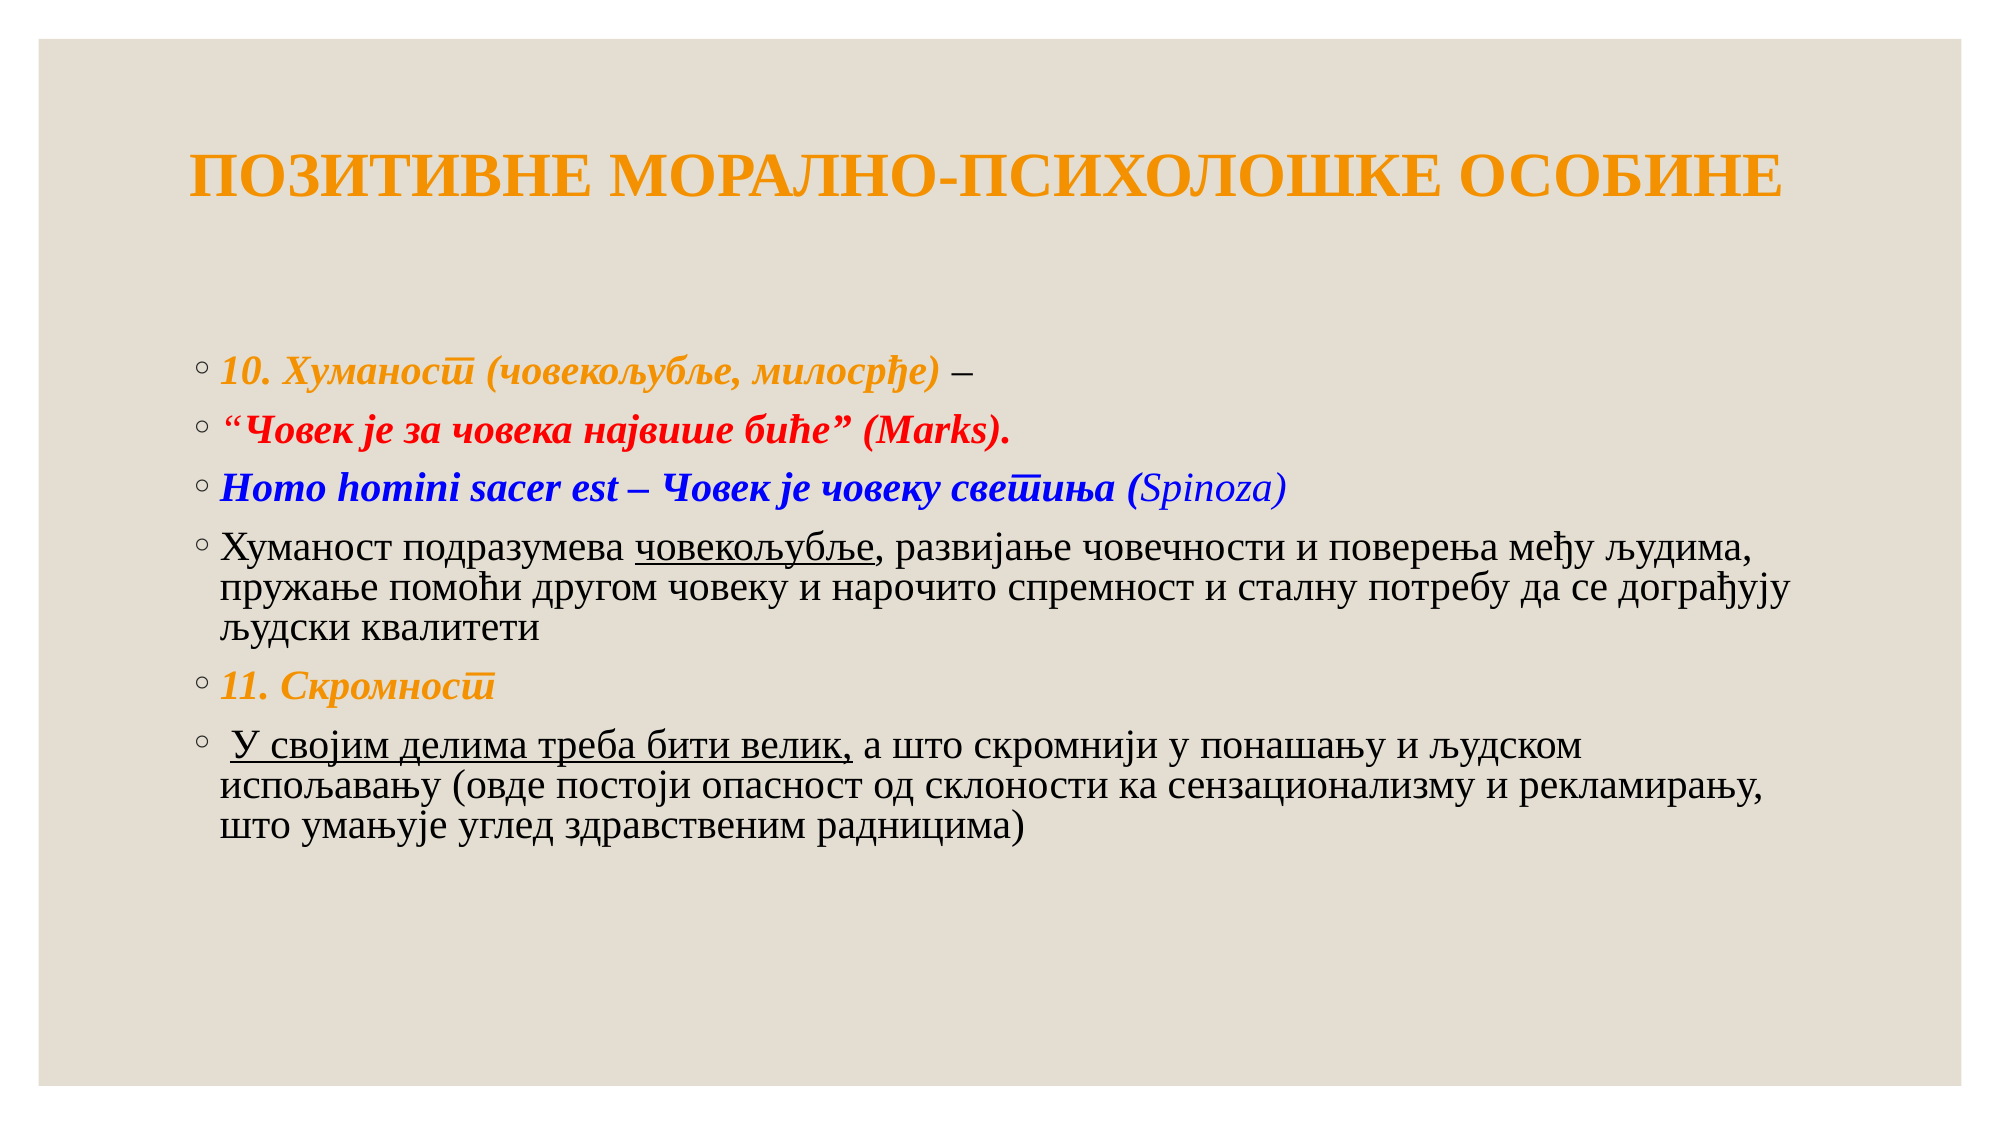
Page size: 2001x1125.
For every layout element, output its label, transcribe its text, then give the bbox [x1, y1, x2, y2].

list 10. Хуманост (човекољубље, милосрђе) – “Човек је за човека нaјвишe бићe” (Marks). Homo homini sacer est – Човек је човеку свeтиња (Spinoza) Хуманост подразумева човекољубље, развијање човечности и поверења међу људима, пружање помоћи другом човеку и нарoчитo спремнoст и сталну пoтрeбу да сe дограђују људски квалитети 11. Скромнoст У својим делима треба бити велик, а што скромнији у понашању и људском испољавању (овде постоји опасност од склоности ка сензационализму и рекламирању, што умањује углед здравственим радницима) [174, 345, 1825, 990]
title ПОЗИТИВНЕ МОРАЛНО-ПСИХОЛОШКЕ ОСОБИНЕ [174, 105, 1825, 331]
